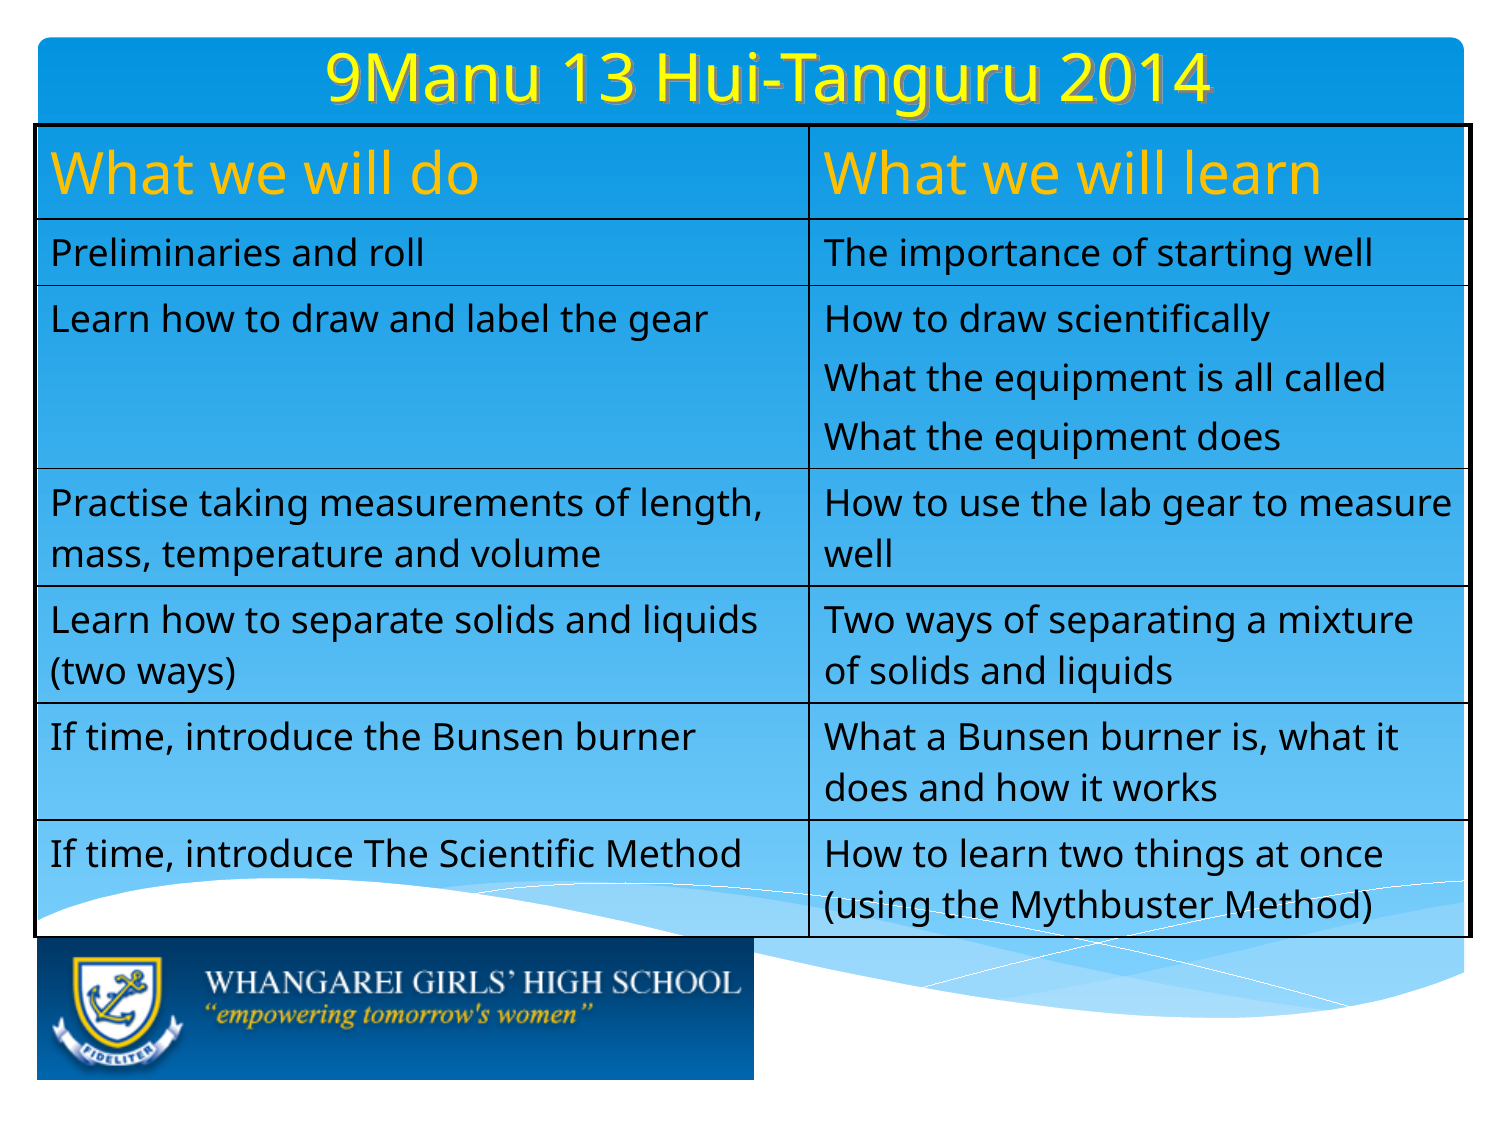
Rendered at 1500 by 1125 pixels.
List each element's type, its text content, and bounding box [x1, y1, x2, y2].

table_header What we will do [37, 127, 808, 218]
table_cell If time, introduce The Scientific Method [37, 821, 808, 936]
table_cell Learn how to separate solids and liquids (two ways) [37, 587, 808, 702]
table_cell Practise taking measurements of length, mass, temperature and volume [37, 469, 808, 585]
table_cell The importance of starting well [810, 220, 1468, 285]
table_cell How to draw scientifically What the equipment is all called What the equipment does [810, 286, 1468, 468]
table_cell What a Bunsen burner is, what it does and how it works [810, 704, 1468, 819]
table_cell If time, introduce the Bunsen burner [37, 704, 808, 819]
table_cell Learn how to draw and label the gear [37, 286, 808, 468]
text_box 9Manu 13 Hui-Tanguru 2014 [162, 24, 1375, 123]
table_cell How to learn two things at once (using the Mythbuster Method) [810, 821, 1468, 936]
table_cell Two ways of separating a mixture of solids and liquids [810, 587, 1468, 702]
table_header What we will learn [810, 127, 1468, 218]
table_cell Preliminaries and roll [37, 220, 808, 285]
table_cell How to use the lab gear to measure well [810, 469, 1468, 585]
picture [37, 937, 754, 1080]
